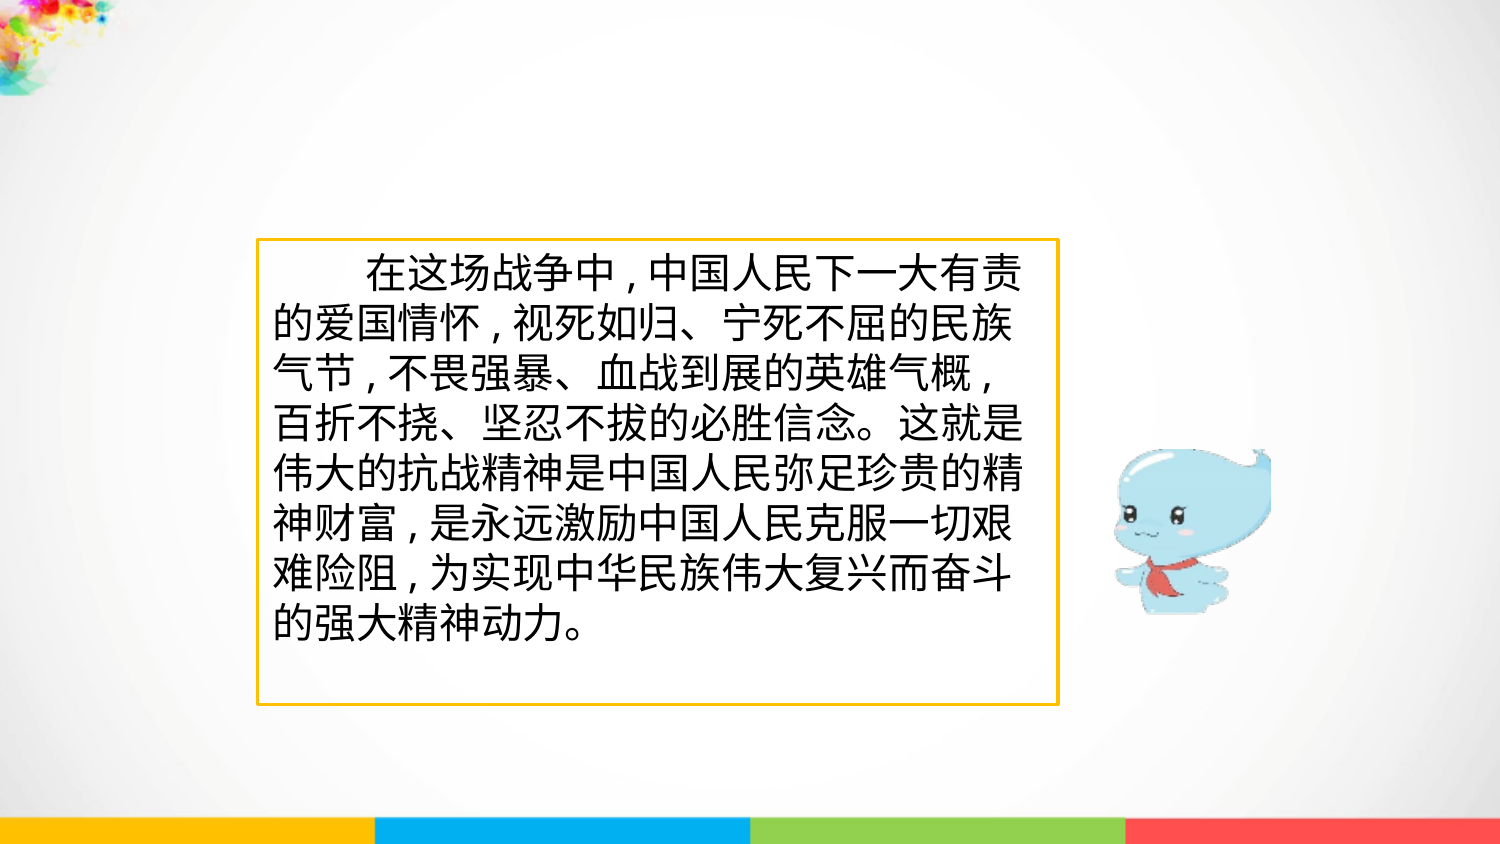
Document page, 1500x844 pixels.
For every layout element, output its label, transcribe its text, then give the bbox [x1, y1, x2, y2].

text_box 在这场战争中,中国人民下一大有责的爱国情怀,视死如归、宁死不屈的民族气节,不畏强暴、血战到展的英雄气概,百折不挠、坚忍不拔的必胜信念。这就是伟大的抗战精神是中国人民弥足珍贵的精神财富,是永远激励中国人民克服一切艰难险阻,为实现中华民族伟大复兴而奋斗的强大精神动力。 [257, 239, 1059, 705]
picture [0, 0, 1500, 844]
